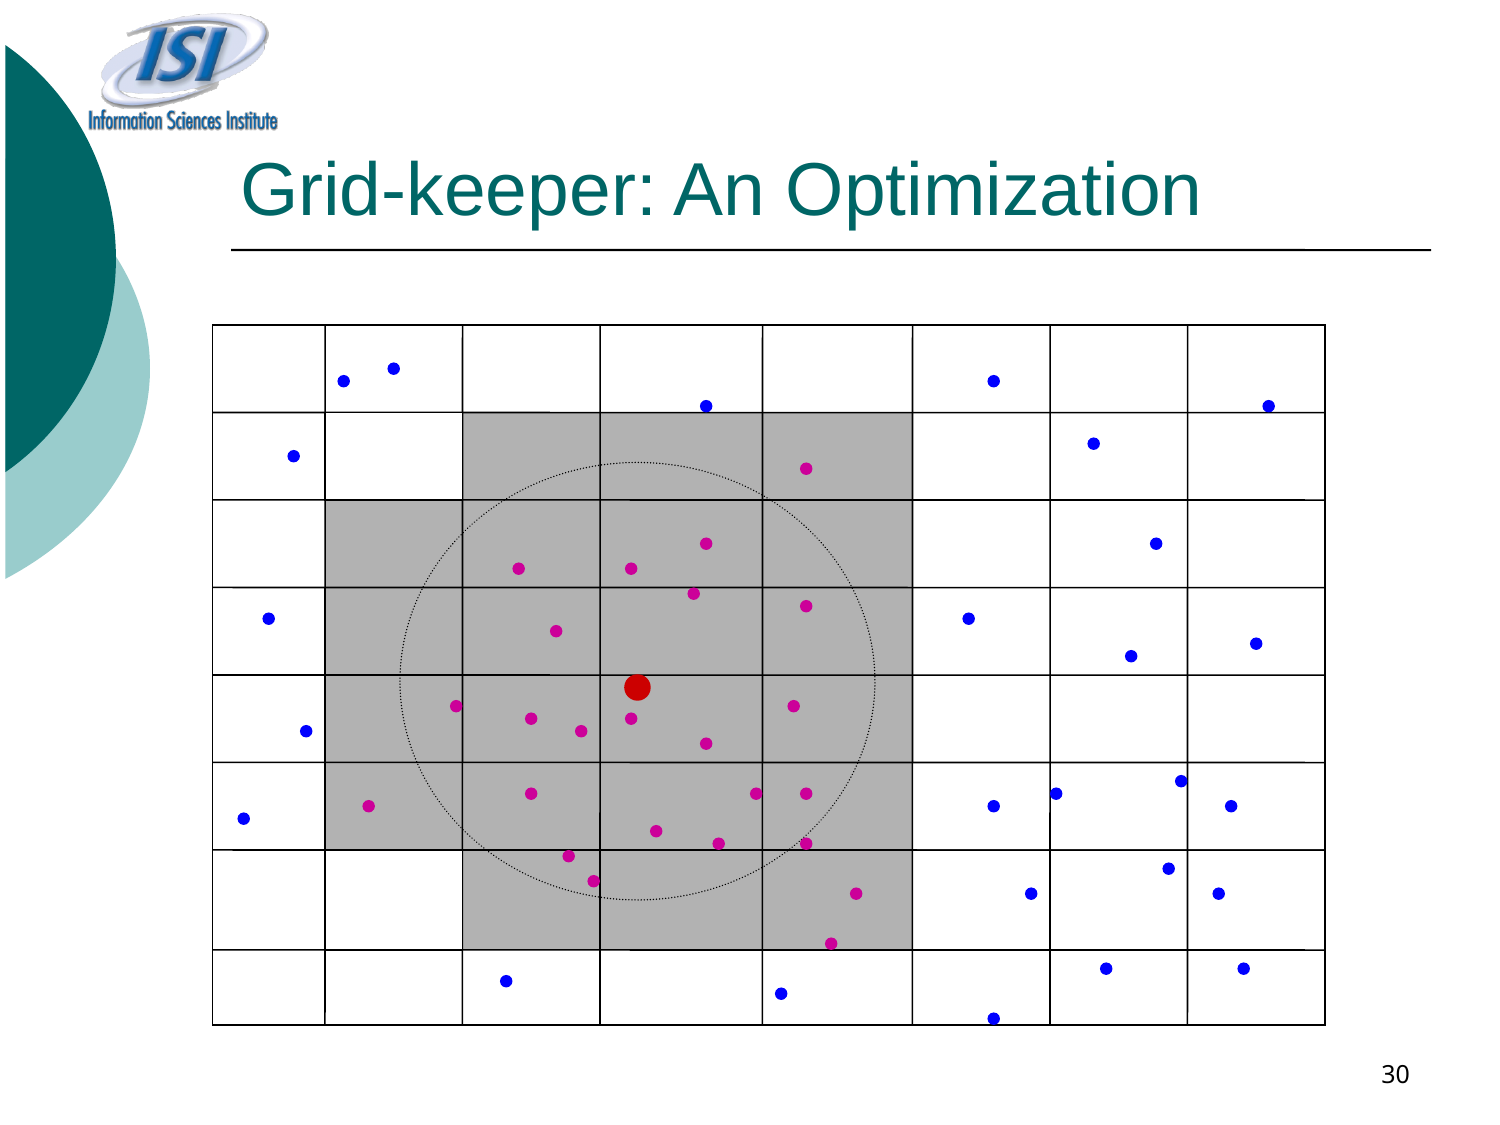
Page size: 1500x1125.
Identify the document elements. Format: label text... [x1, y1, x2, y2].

title Grid-keeper: An Optimization [224, 49, 1425, 238]
picture [50, 0, 314, 135]
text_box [212, 324, 1326, 1026]
slide_number 30 [1074, 1024, 1426, 1101]
